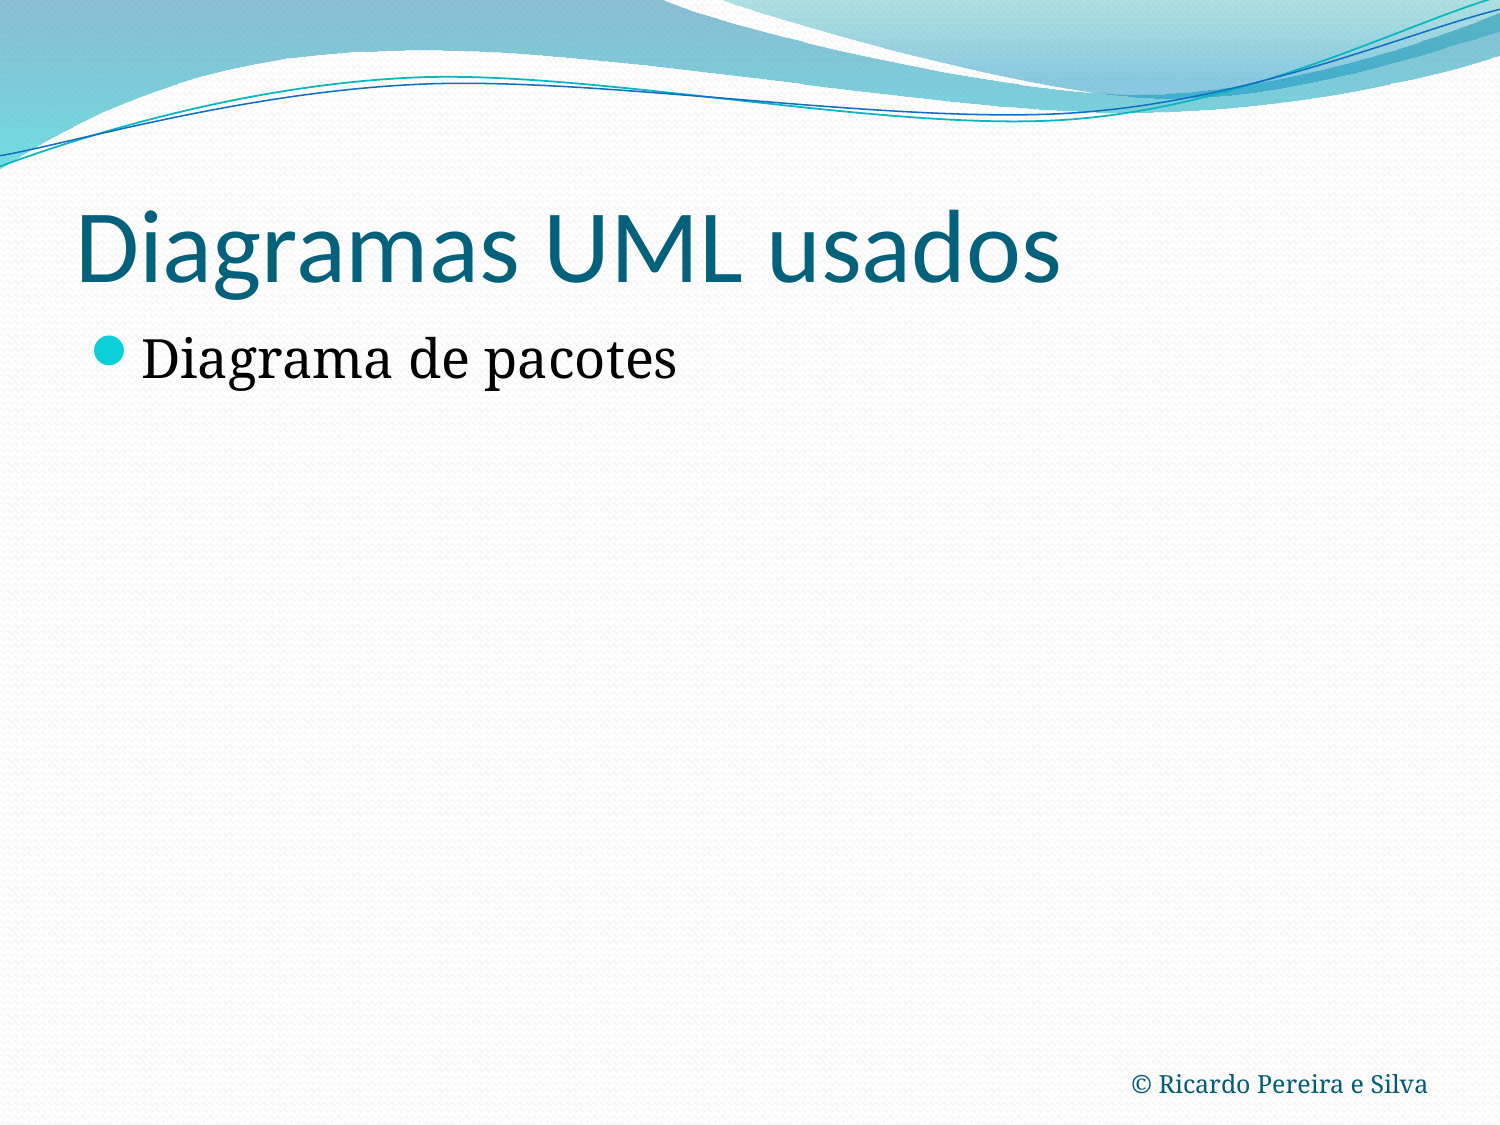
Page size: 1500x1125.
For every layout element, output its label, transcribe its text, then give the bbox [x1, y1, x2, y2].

footer © Ricardo Pereira e Silva [1101, 1042, 1429, 1103]
title Diagramas UML usados [75, 115, 1425, 303]
list Diagrama de pacotes [75, 317, 1425, 1038]
